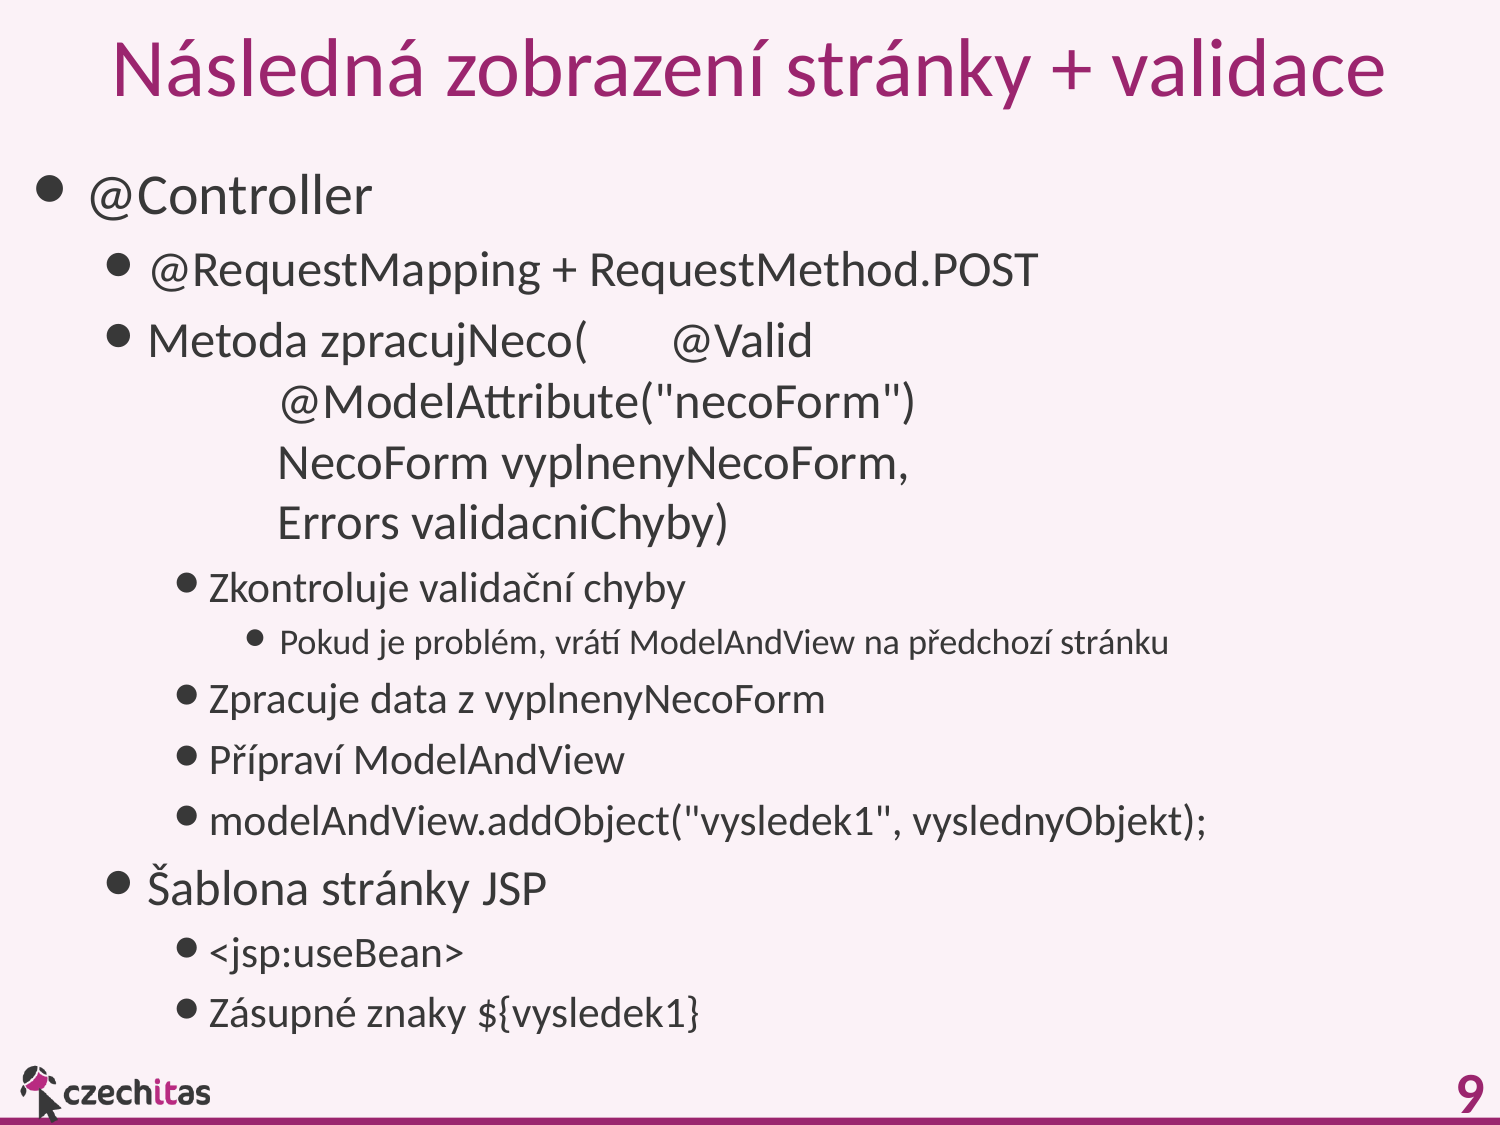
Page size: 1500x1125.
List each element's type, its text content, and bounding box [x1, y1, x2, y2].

slide_number 9 [1149, 1062, 1500, 1118]
list @Controller @RequestMapping + RequestMethod.POST Metoda zpracujNeco( @Valid @ModelAttribute("necoForm") NecoForm vyplnenyNecoForm, Errors validacniChyby) Zkontroluje validační chyby Pokud je problém, vrátí ModelAndView na předchozí stránku Zpracuje data z vyplnenyNecoForm Přípraví ModelAndView modelAndView.addObject("vysledek1", vyslednyObjekt); Šablona stránky JSP <jsp:useBean> Zásupné znaky ${vysledek1} [17, 149, 1483, 1047]
title Následná zobrazení stránky + validace [75, 0, 1425, 126]
picture [20, 1065, 210, 1123]
